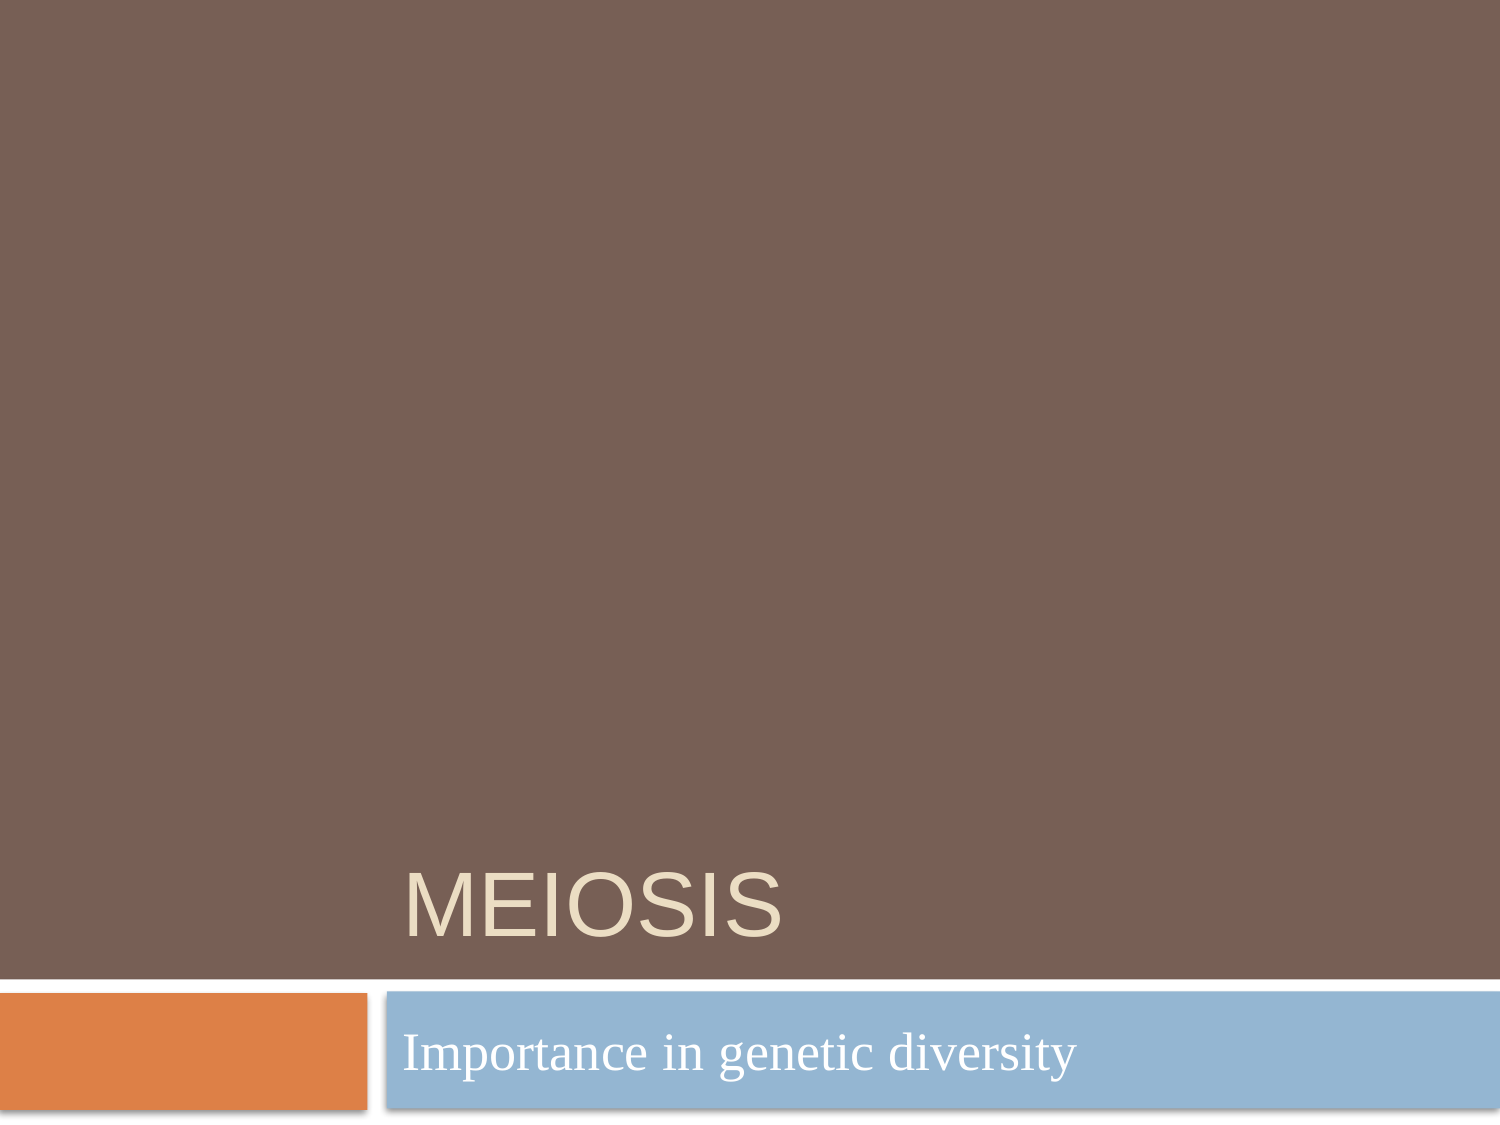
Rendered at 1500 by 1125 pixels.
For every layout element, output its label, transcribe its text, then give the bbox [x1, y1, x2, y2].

subtitle Importance in genetic diversity [387, 992, 1488, 1105]
title Meiosis [387, 662, 1450, 963]
